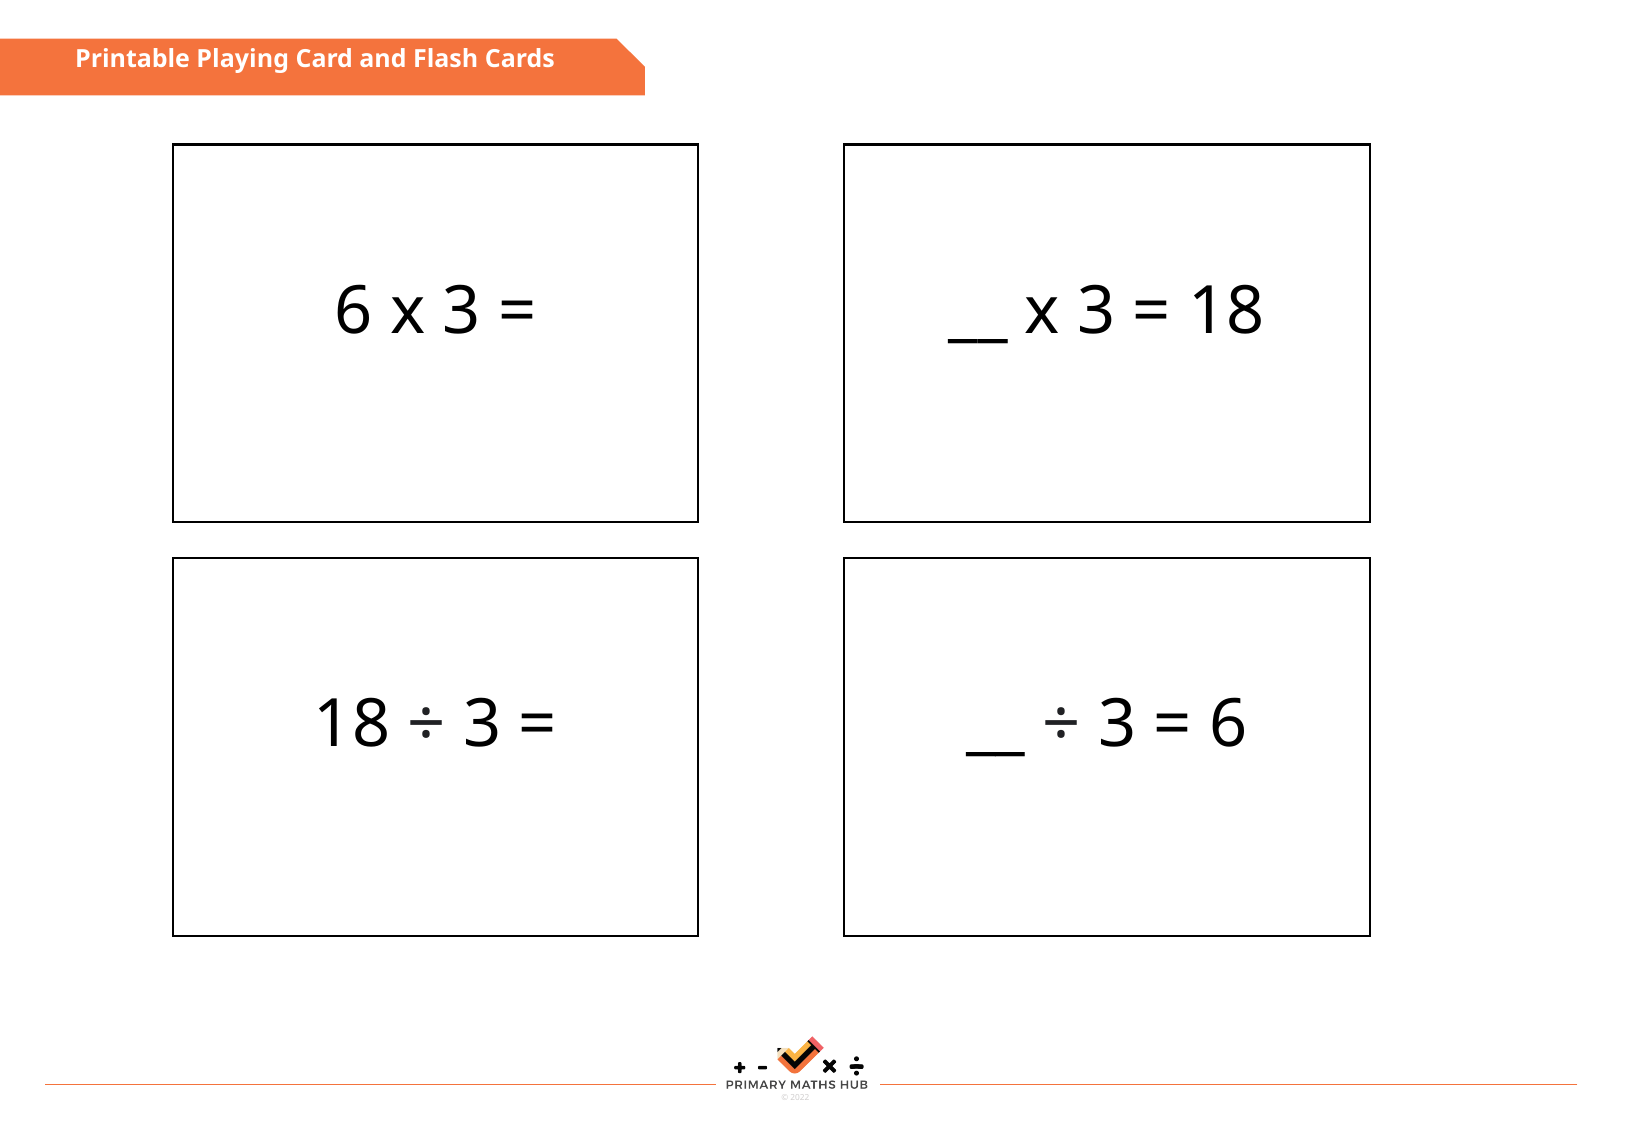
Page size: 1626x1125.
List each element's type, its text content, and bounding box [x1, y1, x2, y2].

text_box [843, 557, 1371, 937]
text_box Printable Playing Card and Flash Cards [0, 37, 646, 97]
text_box 6 x 3 = [172, 259, 699, 355]
text_box __ ÷ 3 = 6 [844, 672, 1370, 768]
text_box __ x 3 = 18 [844, 259, 1370, 355]
text_box [172, 355, 699, 523]
text_box [172, 557, 699, 672]
text_box [172, 143, 699, 259]
text_box [843, 143, 1371, 523]
text_box 18 ÷ 3 = [172, 672, 699, 768]
text_box © 2022 [720, 1084, 870, 1110]
text_box [172, 768, 699, 937]
picture [722, 1034, 872, 1094]
